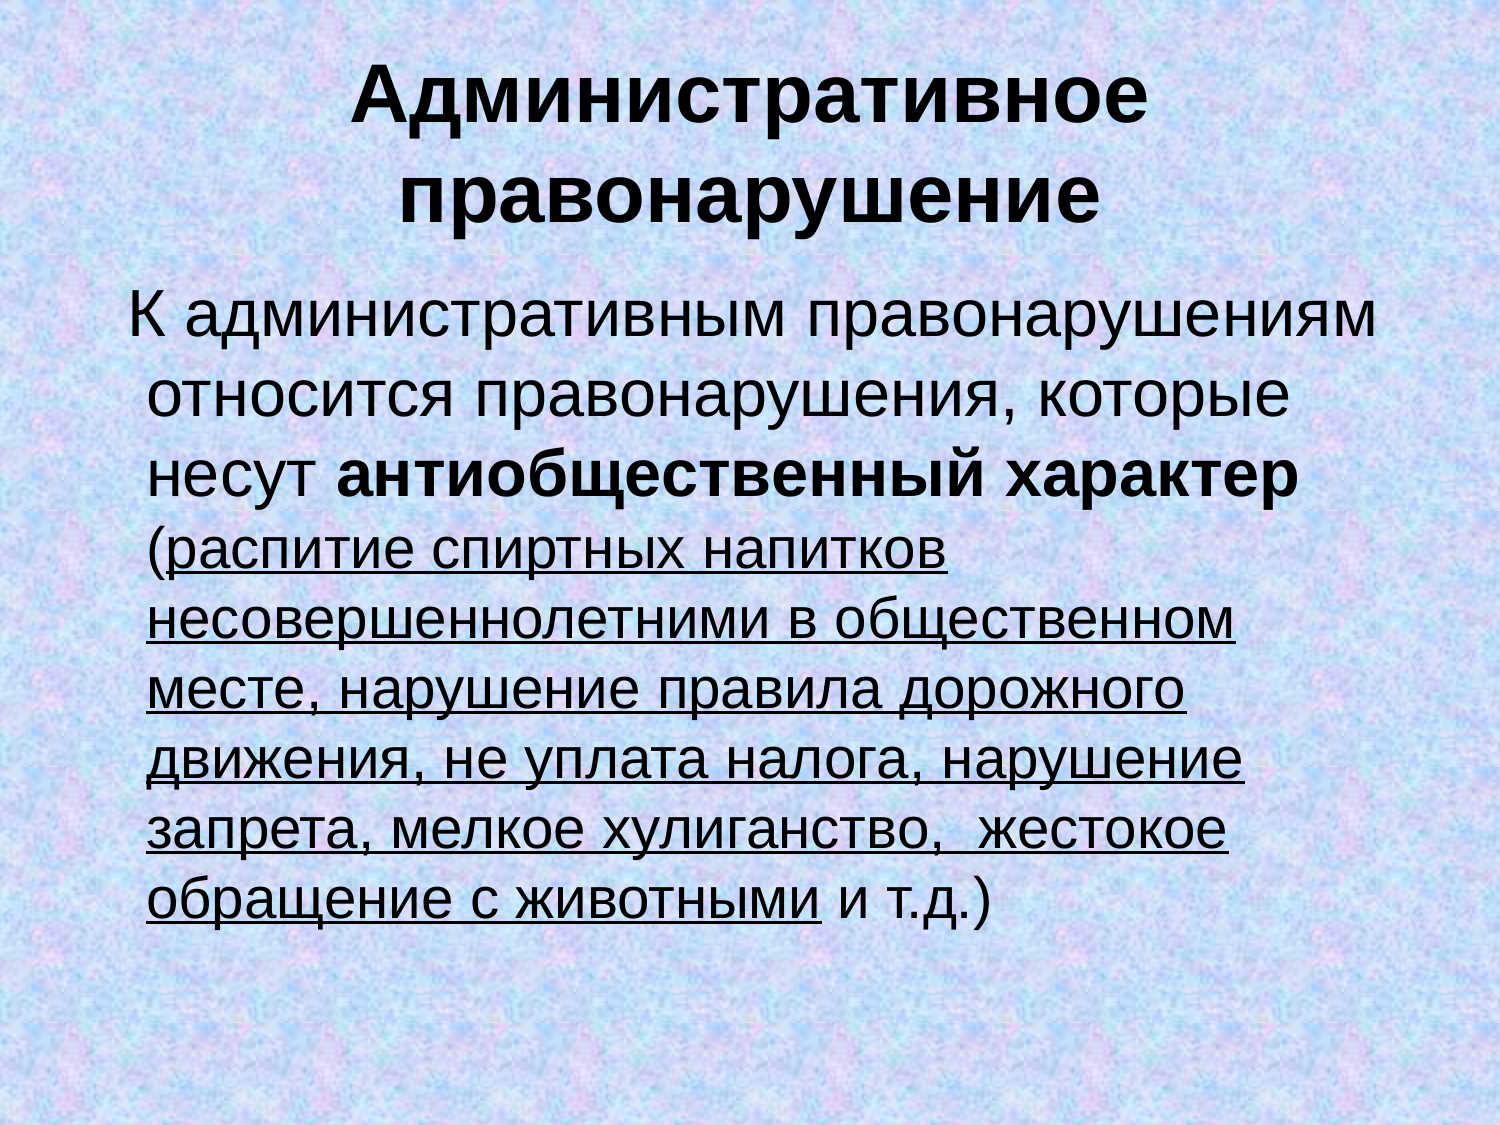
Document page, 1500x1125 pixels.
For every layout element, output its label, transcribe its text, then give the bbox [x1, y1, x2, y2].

title Административное правонарушение [74, 44, 1426, 233]
list К административным правонарушениям относится правонарушения, которые несут антиобщественный характер (распитие спиртных напитков несовершеннолетними в общественном месте, нарушение правила дорожного движения, не уплата налога, нарушение запрета, мелкое хулиганство, жестокое обращение с животными и т.д.) [74, 262, 1426, 1006]
picture [0, 0, 1500, 1125]
